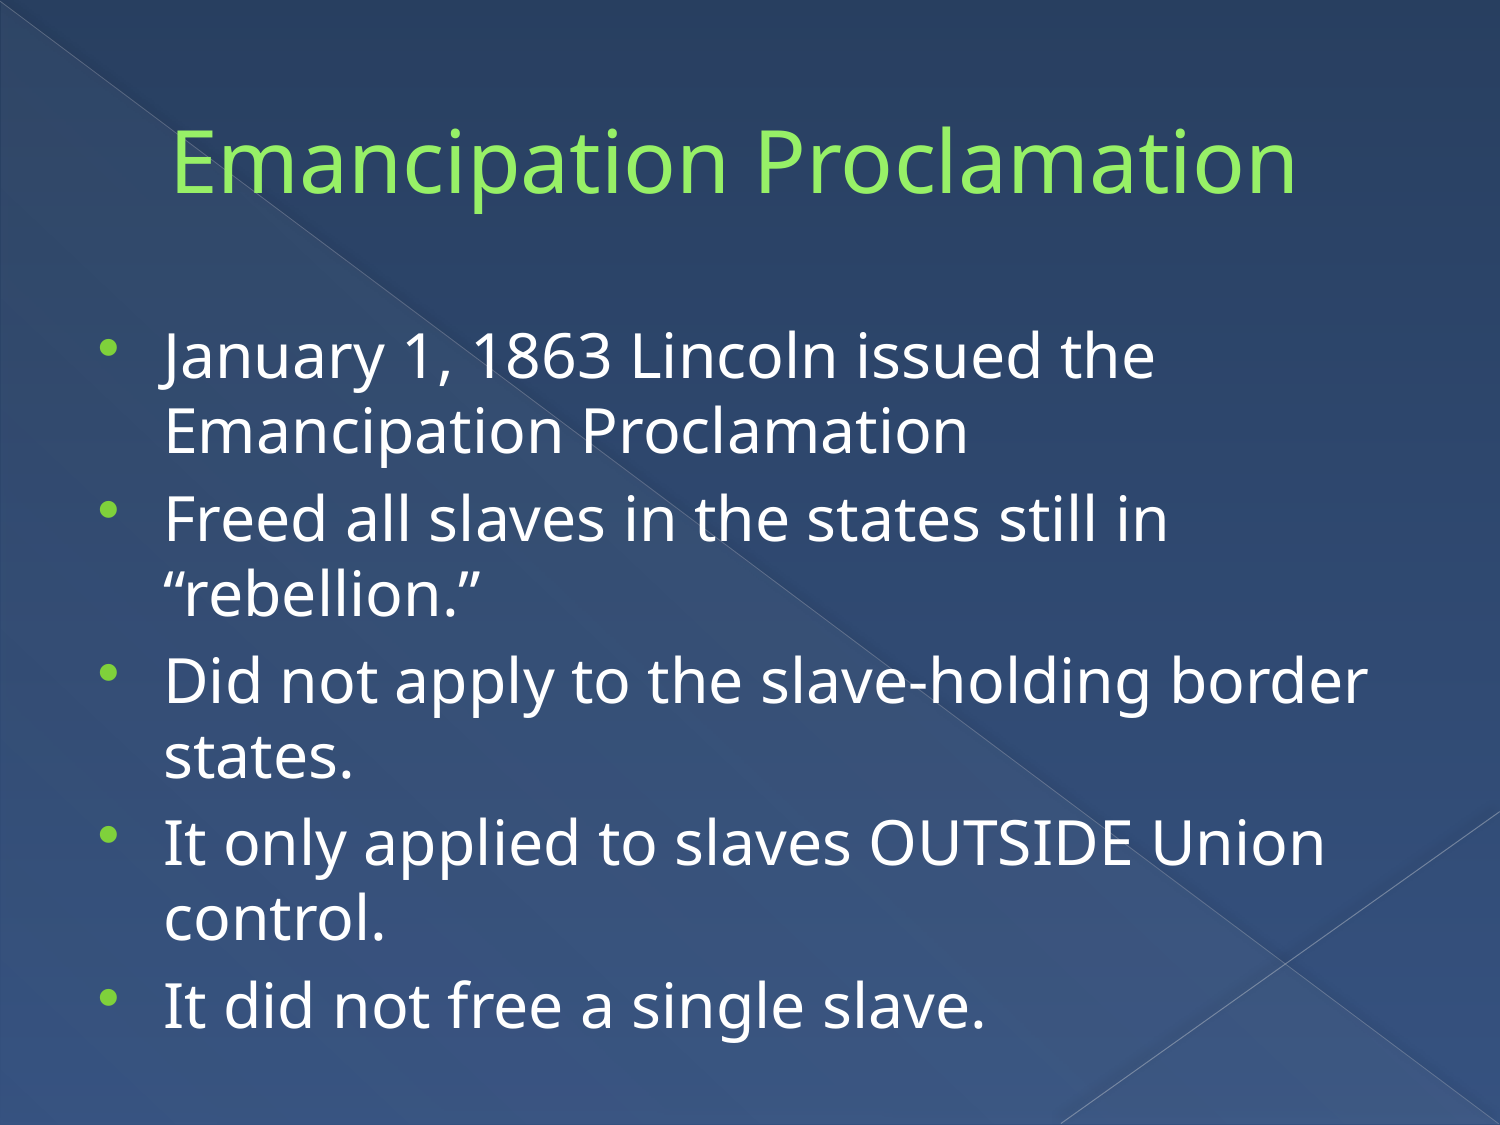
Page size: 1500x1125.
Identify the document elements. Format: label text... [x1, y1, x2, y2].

list January 1, 1863 Lincoln issued the Emancipation Proclamation Freed all slaves in the states still in “rebellion.” Did not apply to the slave-holding border states. It only applied to slaves OUTSIDE Union control. It did not free a single slave. [75, 308, 1425, 1059]
title Emancipation Proclamation [75, 43, 1425, 274]
